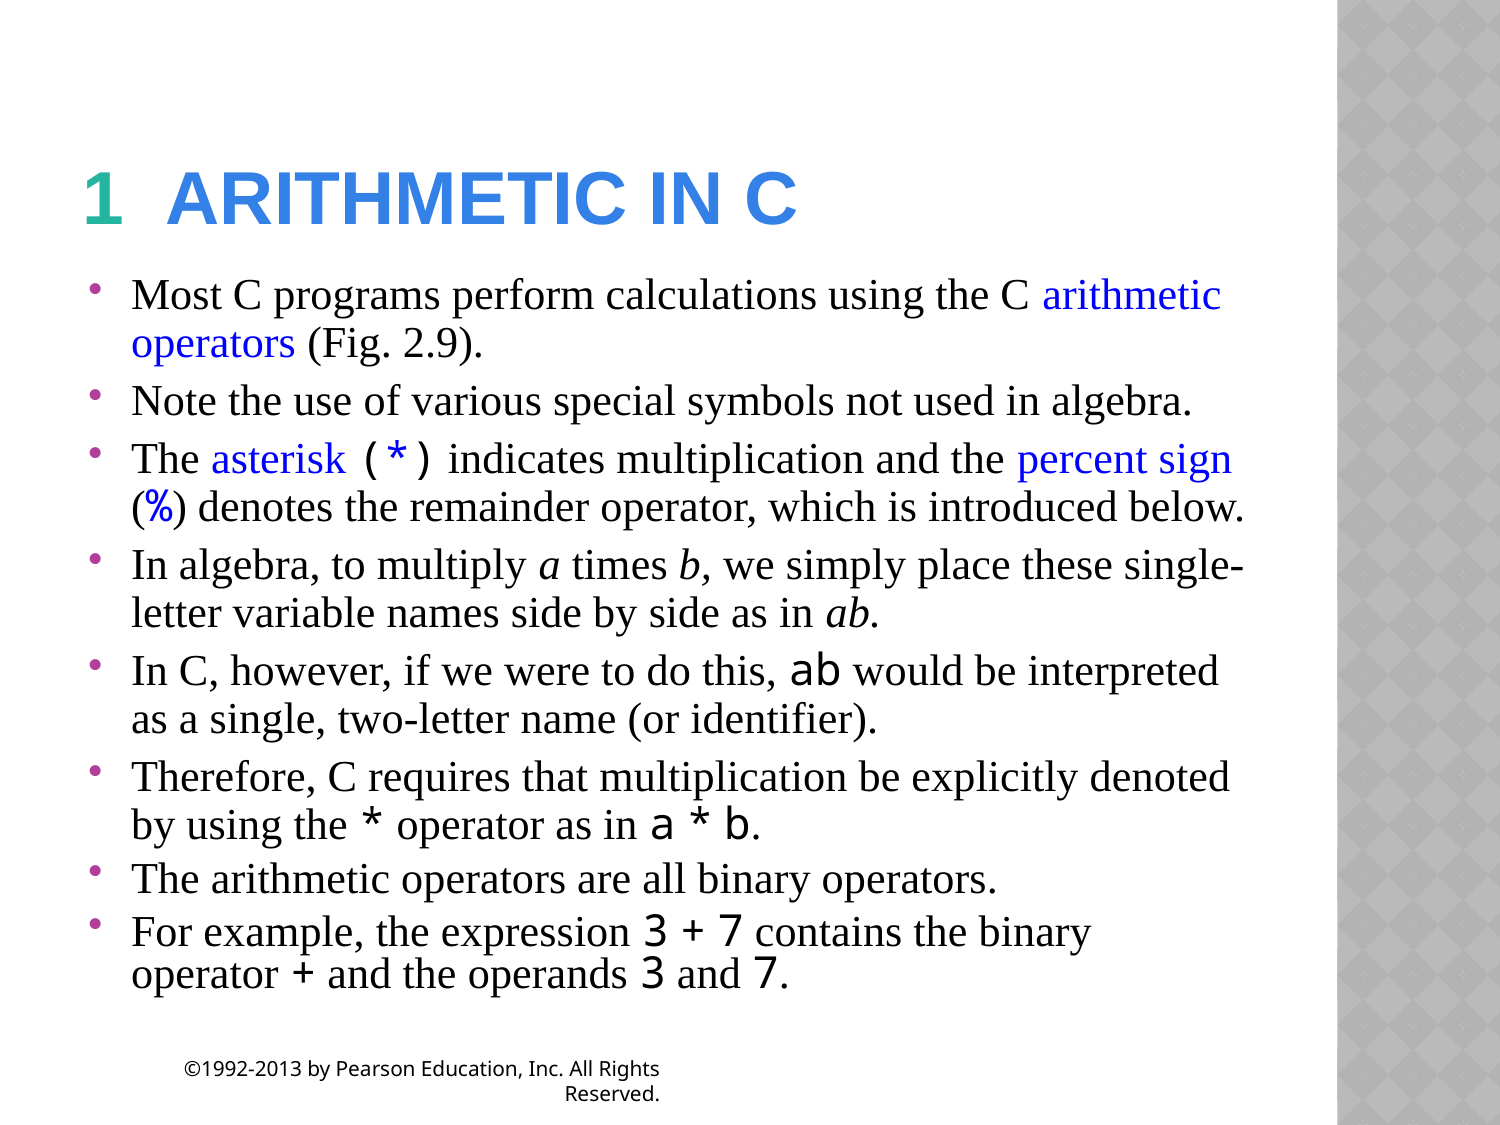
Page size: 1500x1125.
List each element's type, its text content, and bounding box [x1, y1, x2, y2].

list Most C programs perform calculations using the C arithmetic operators (Fig. 2.9). Note the use of various special symbols not used in algebra. The asterisk (*) indicates multiplication and the percent sign (%) denotes the remainder operator, which is introduced below. In algebra, to multiply a times b, we simply place these single-letter variable names side by side as in ab. In C, however, if we were to do this, ab would be interpreted as a single, two-letter name (or identifier). Therefore, C requires that multiplication be explicitly denoted by using the * operator as in a * b. The arithmetic operators are all binary operators. For example, the expression 3 + 7 contains the binary operator + and the operands 3 and 7. [75, 264, 1263, 1059]
title 1 Arithmetic in C [75, 52, 1263, 240]
footer ©1992-2013 by Pearson Education, Inc. All Rights Reserved. [75, 1075, 675, 1114]
